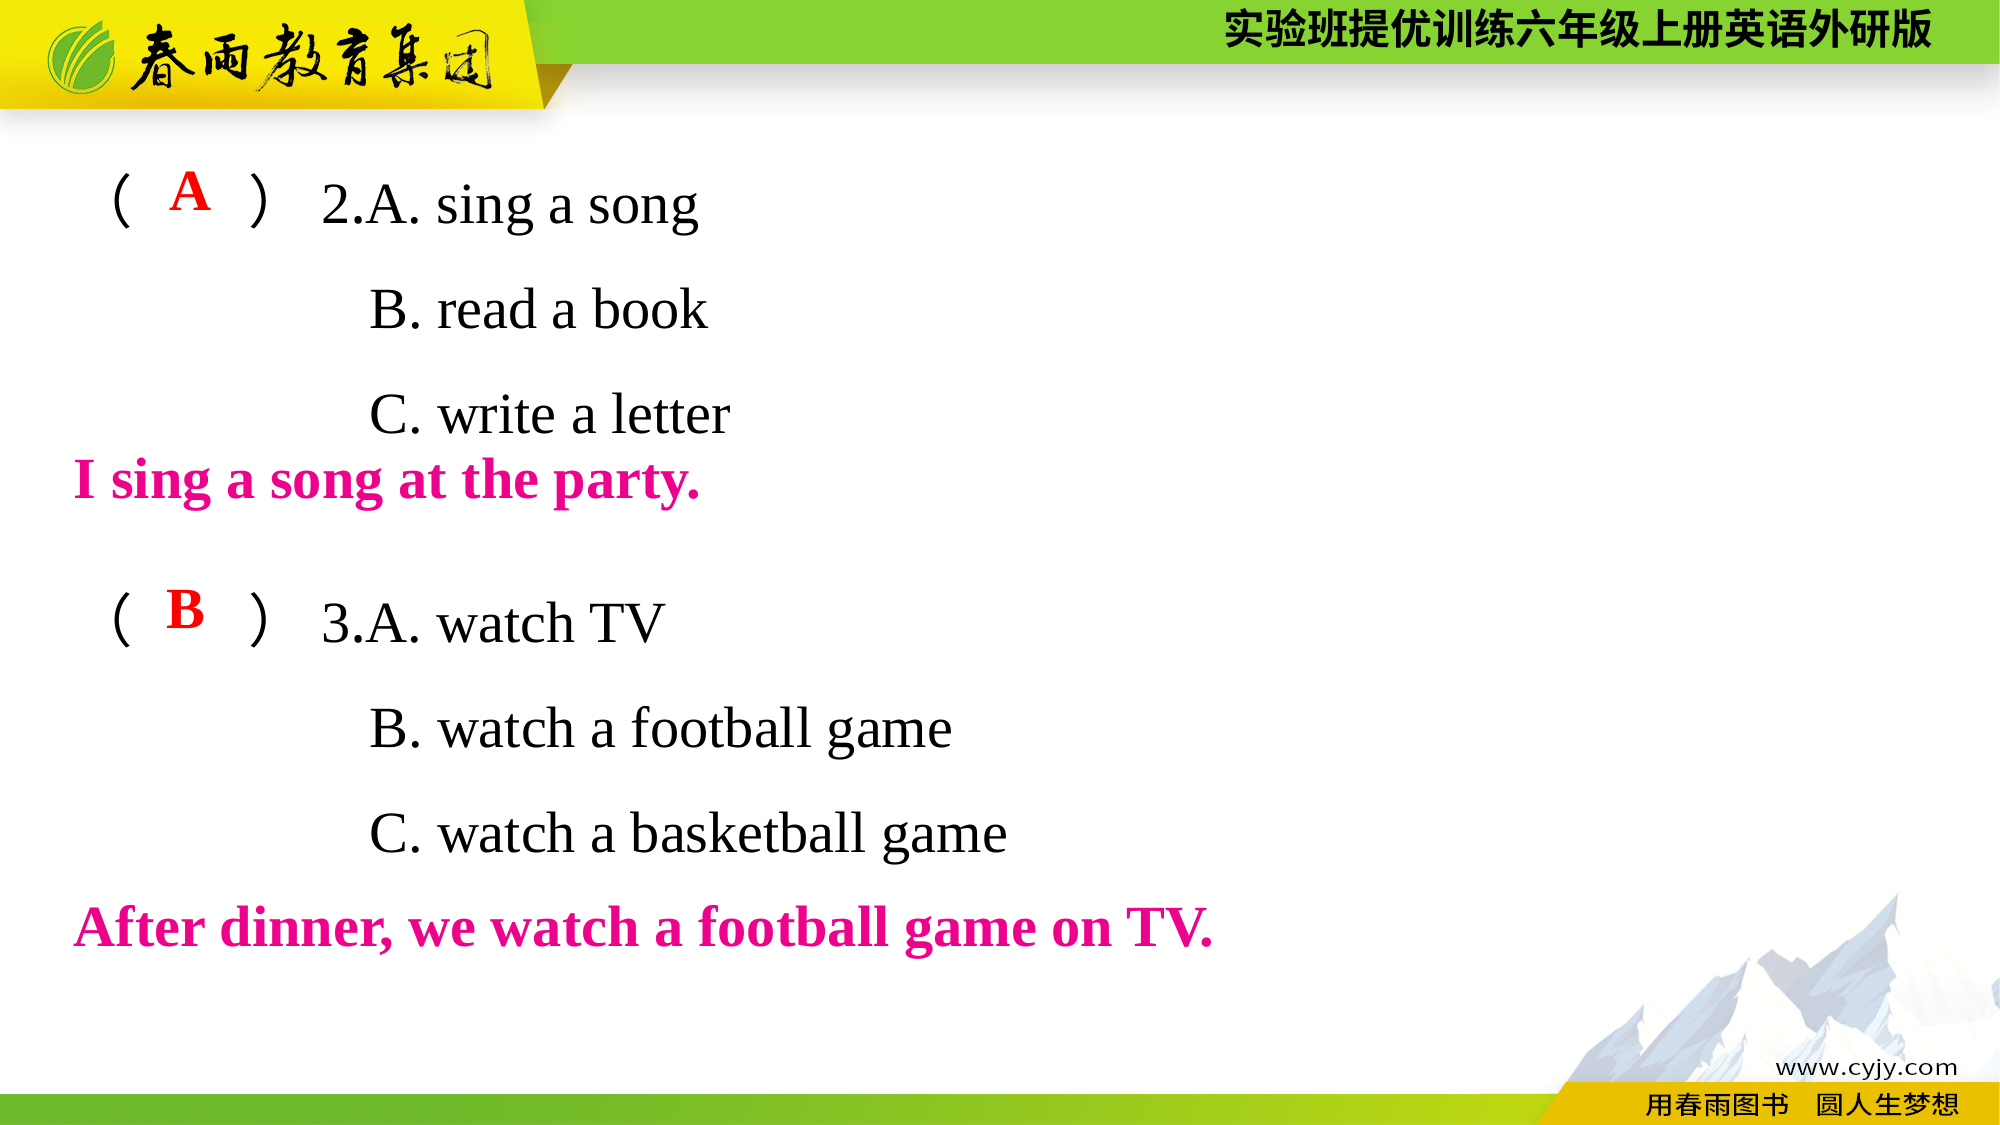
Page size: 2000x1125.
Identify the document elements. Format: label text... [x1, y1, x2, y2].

text_box A [154, 144, 227, 230]
text_box B [151, 562, 221, 648]
text_box After dinner, we watch a football game on TV. [59, 846, 1335, 966]
text_box I sing a song at the party. [59, 432, 766, 518]
picture [0, 0, 2000, 1125]
list （ ）2.A. sing a song B. read a book C. write a letter （ ）3.A. watch TV B. watch a football game C. watch a basketball game [59, 122, 1944, 880]
